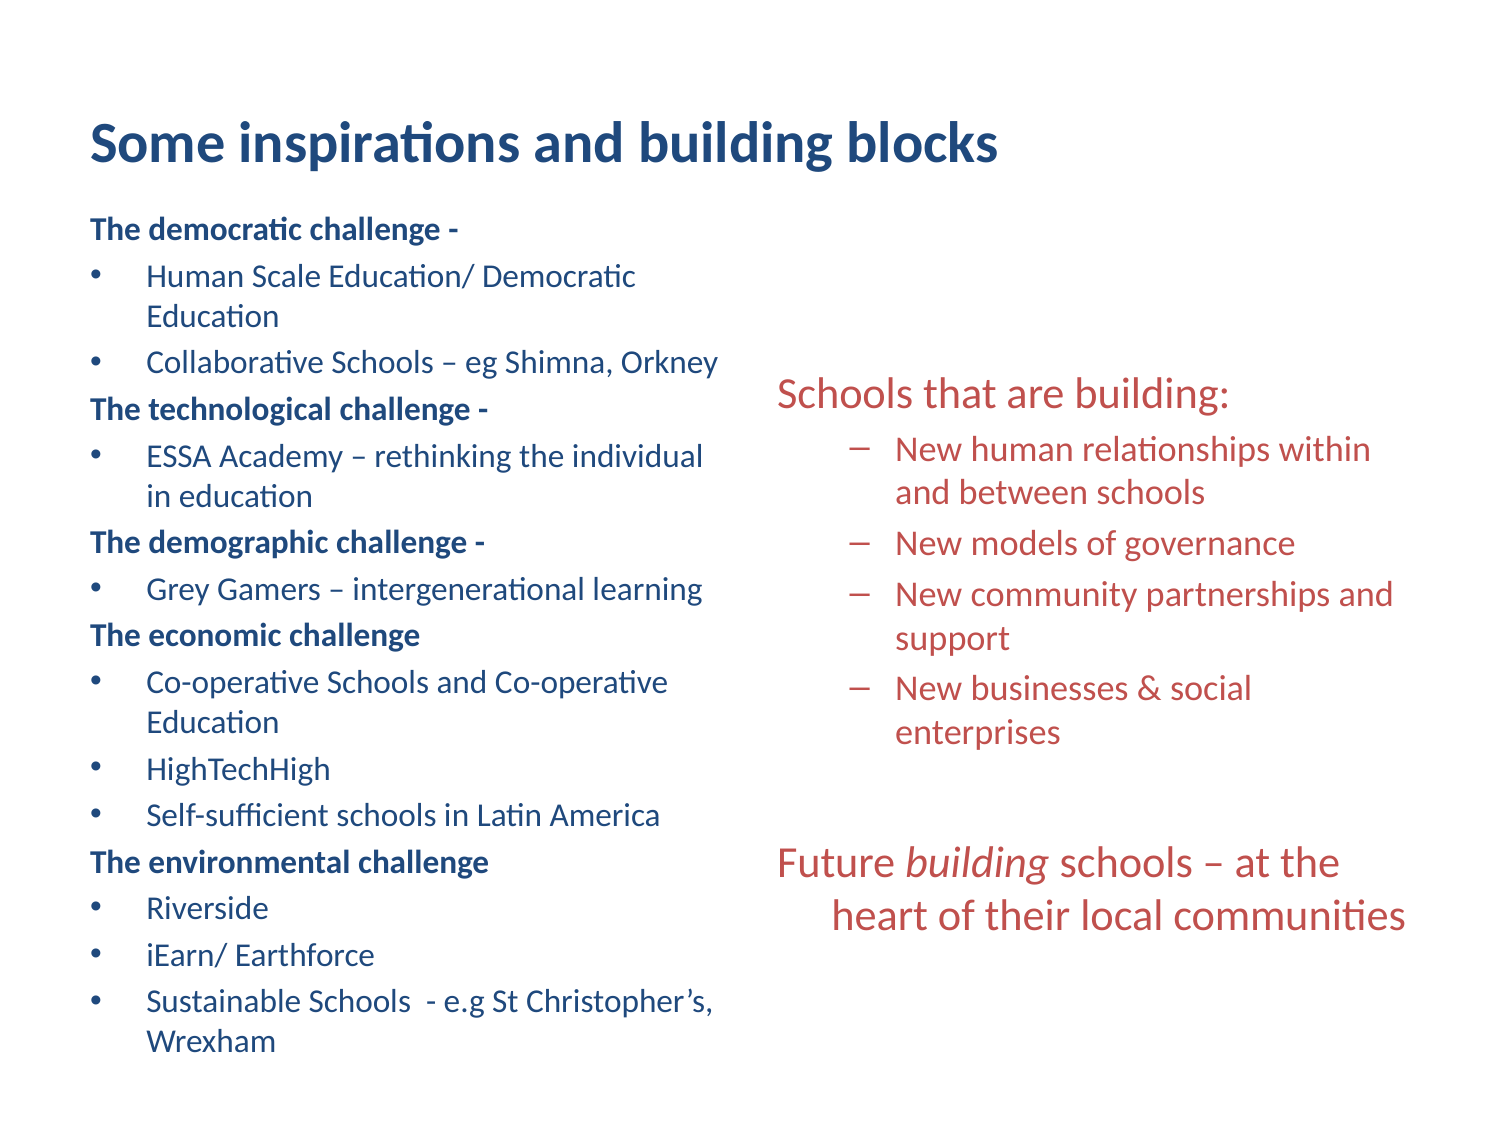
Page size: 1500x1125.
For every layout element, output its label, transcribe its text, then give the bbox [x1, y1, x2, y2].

list Schools that are building: New human relationships within and between schools New models of governance New community partnerships and support New businesses & social enterprises Future building schools – at the heart of their local communities [761, 356, 1425, 1005]
list The democratic challenge - Human Scale Education/ Democratic Education Collaborative Schools – eg Shimna, Orkney The technological challenge - ESSA Academy – rethinking the individual in education The demographic challenge - Grey Gamers – intergenerational learning The economic challenge Co-operative Schools and Co-operative Education HighTechHigh Self-sufficient schools in Latin America The environmental challenge Riverside iEarn/ Earthforce Sustainable Schools - e.g St Christopher’s, Wrexham [75, 200, 738, 1088]
title Some inspirations and building blocks [75, 45, 1425, 233]
